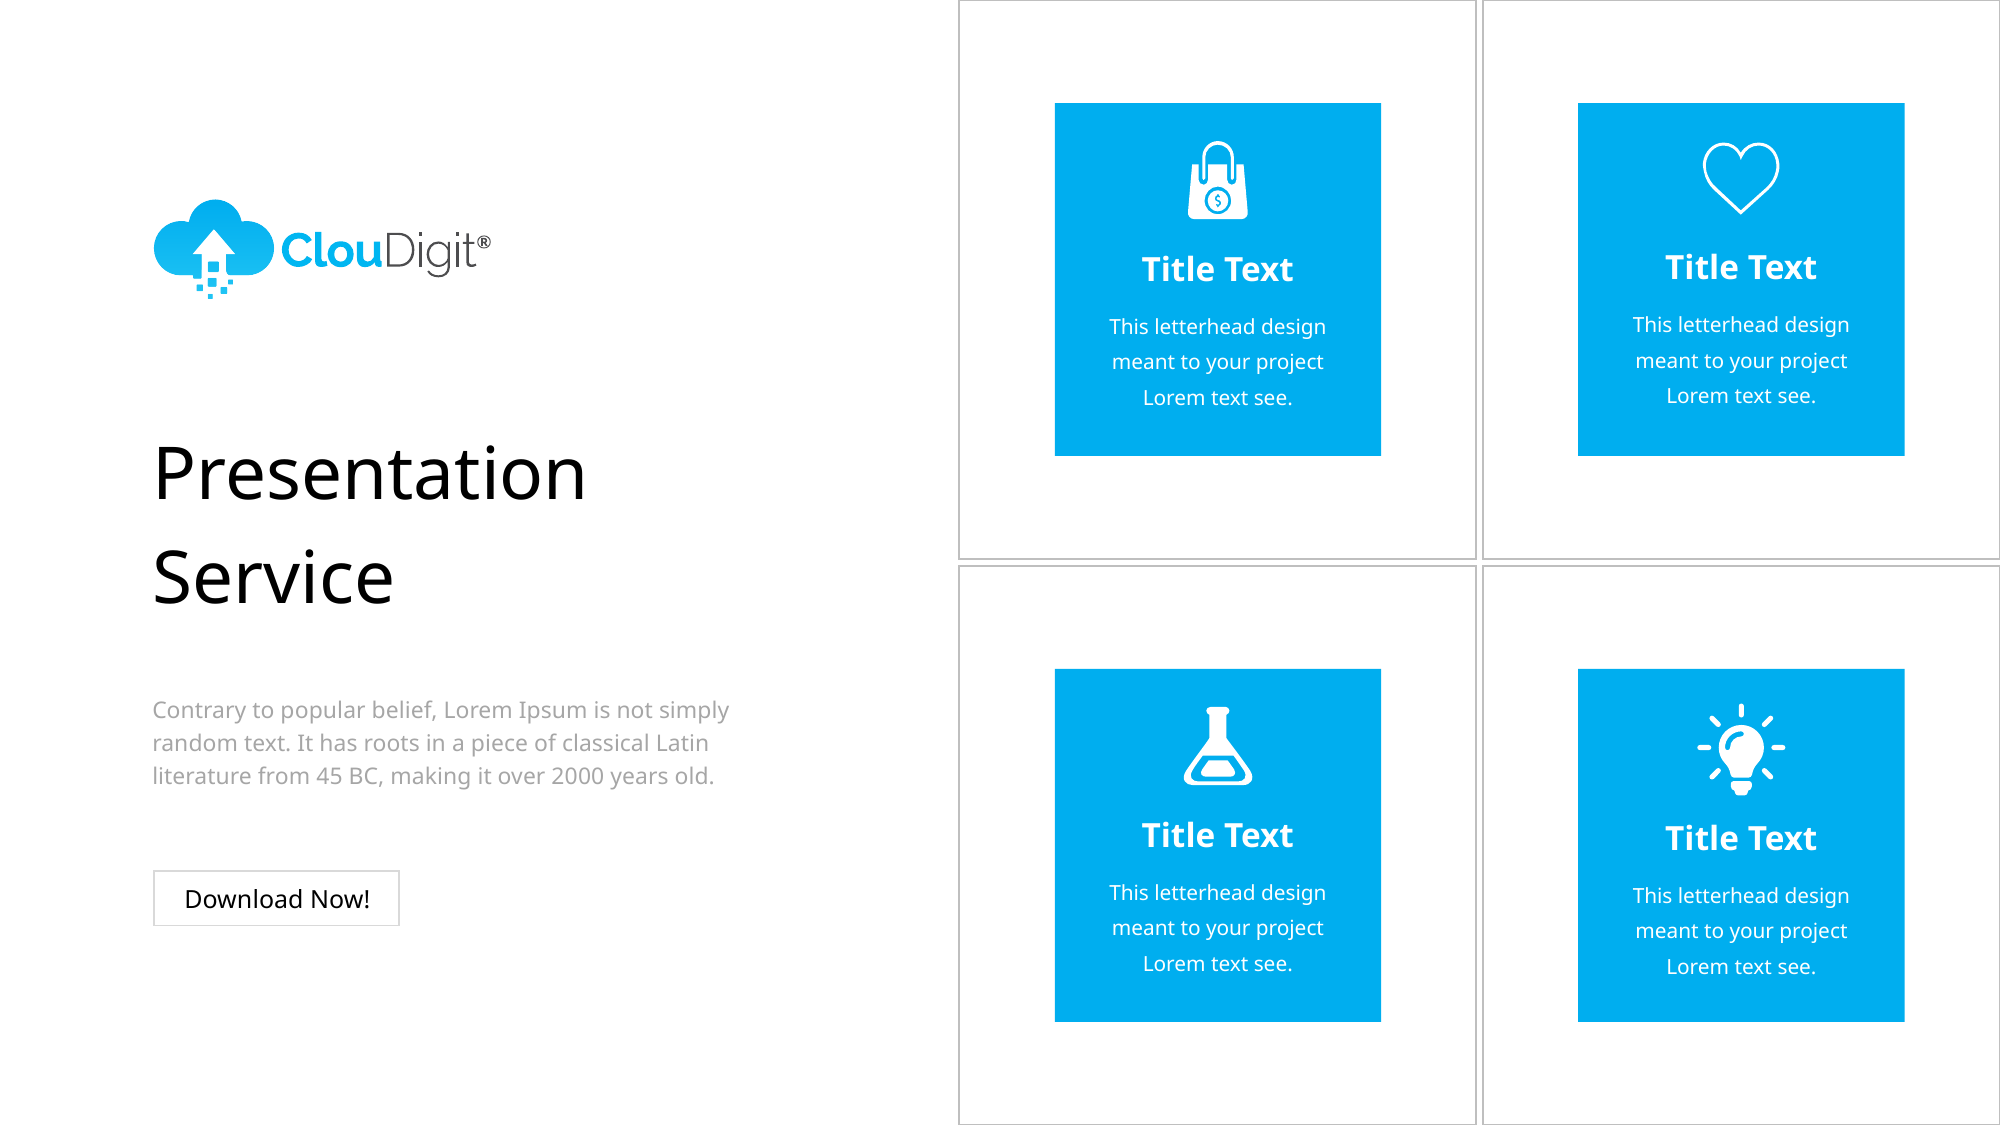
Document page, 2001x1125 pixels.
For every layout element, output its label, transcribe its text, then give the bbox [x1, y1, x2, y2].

text_box [1482, 565, 2000, 1125]
text_box [1482, 0, 2000, 560]
text_box [1577, 102, 1906, 457]
text_box [1577, 668, 1906, 1023]
text_box [958, 565, 1477, 1125]
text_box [1615, 142, 1868, 417]
text_box Title Text [1091, 240, 1345, 295]
text_box [958, 0, 1477, 560]
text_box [1615, 703, 1868, 988]
text_box This letterhead design meant to your project Lorem text see. [1091, 295, 1345, 417]
text_box [1054, 102, 1382, 457]
text_box [1054, 668, 1382, 1023]
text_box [137, 199, 824, 926]
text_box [1091, 706, 1345, 984]
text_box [1187, 141, 1249, 220]
